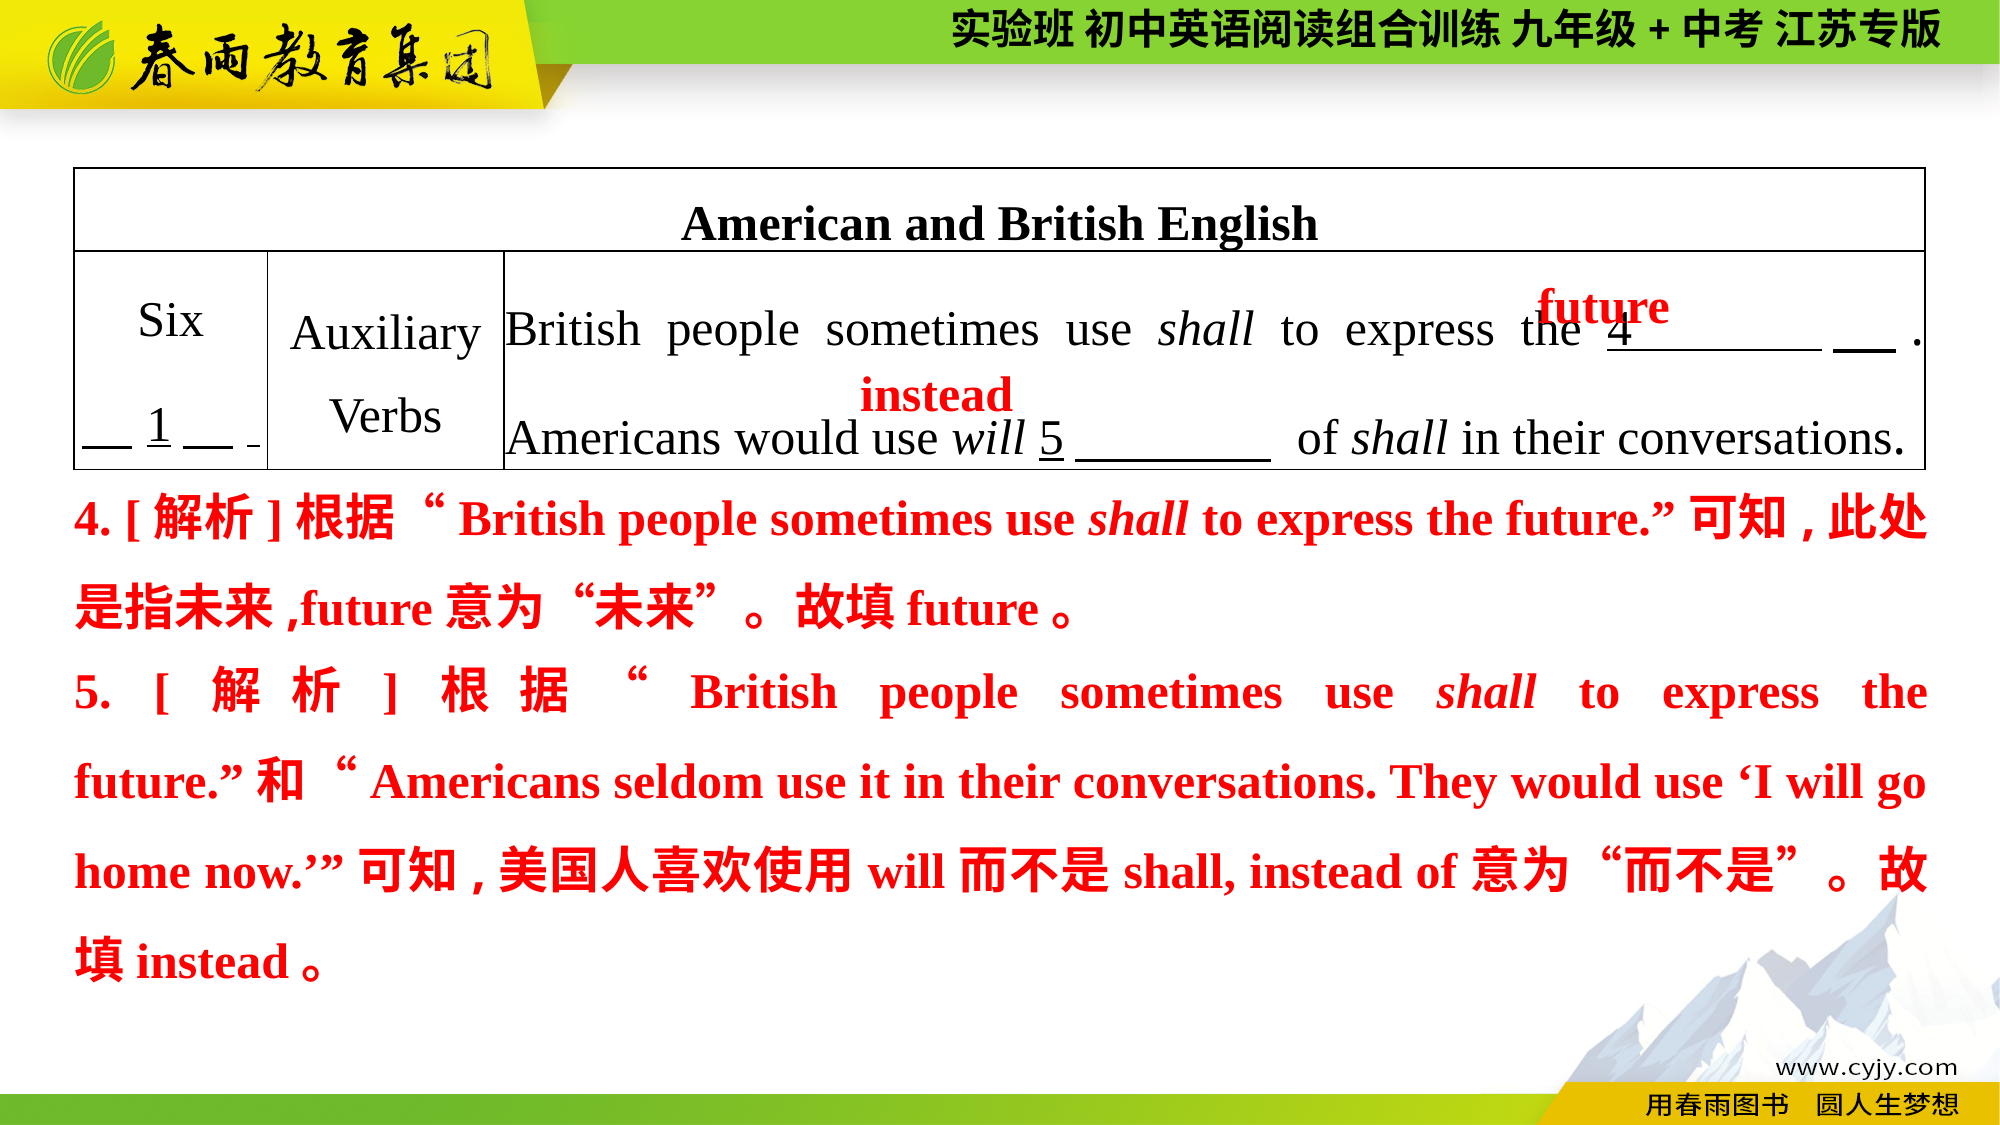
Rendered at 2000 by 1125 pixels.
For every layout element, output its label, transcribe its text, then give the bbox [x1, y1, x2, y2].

list 4. [解析]根据“British people sometimes use shall to express the future.”可知,此处是指未来,future意为“未来”。故填future。 [59, 447, 1944, 621]
text_box 5. [解析]根据“British people sometimes use shall to express the future.”和“Americans seldom use it in their conversations. They would use ‘I will go home now.’”可知,美国人喜欢使用will而不是shall, instead of意为“而不是”。故填instead。 [59, 621, 1944, 997]
table_cell British people sometimes use shall to express the 4 . Americans would use will 5 of shall in their conversations. [505, 252, 1924, 447]
text_box future [1522, 265, 1686, 341]
table_cell Six 1 . [75, 252, 267, 447]
table_cell Auxiliary Verbs [268, 252, 503, 447]
table_header American and British English [75, 169, 1924, 250]
text_box instead [845, 354, 1029, 430]
picture [0, 0, 2000, 1125]
